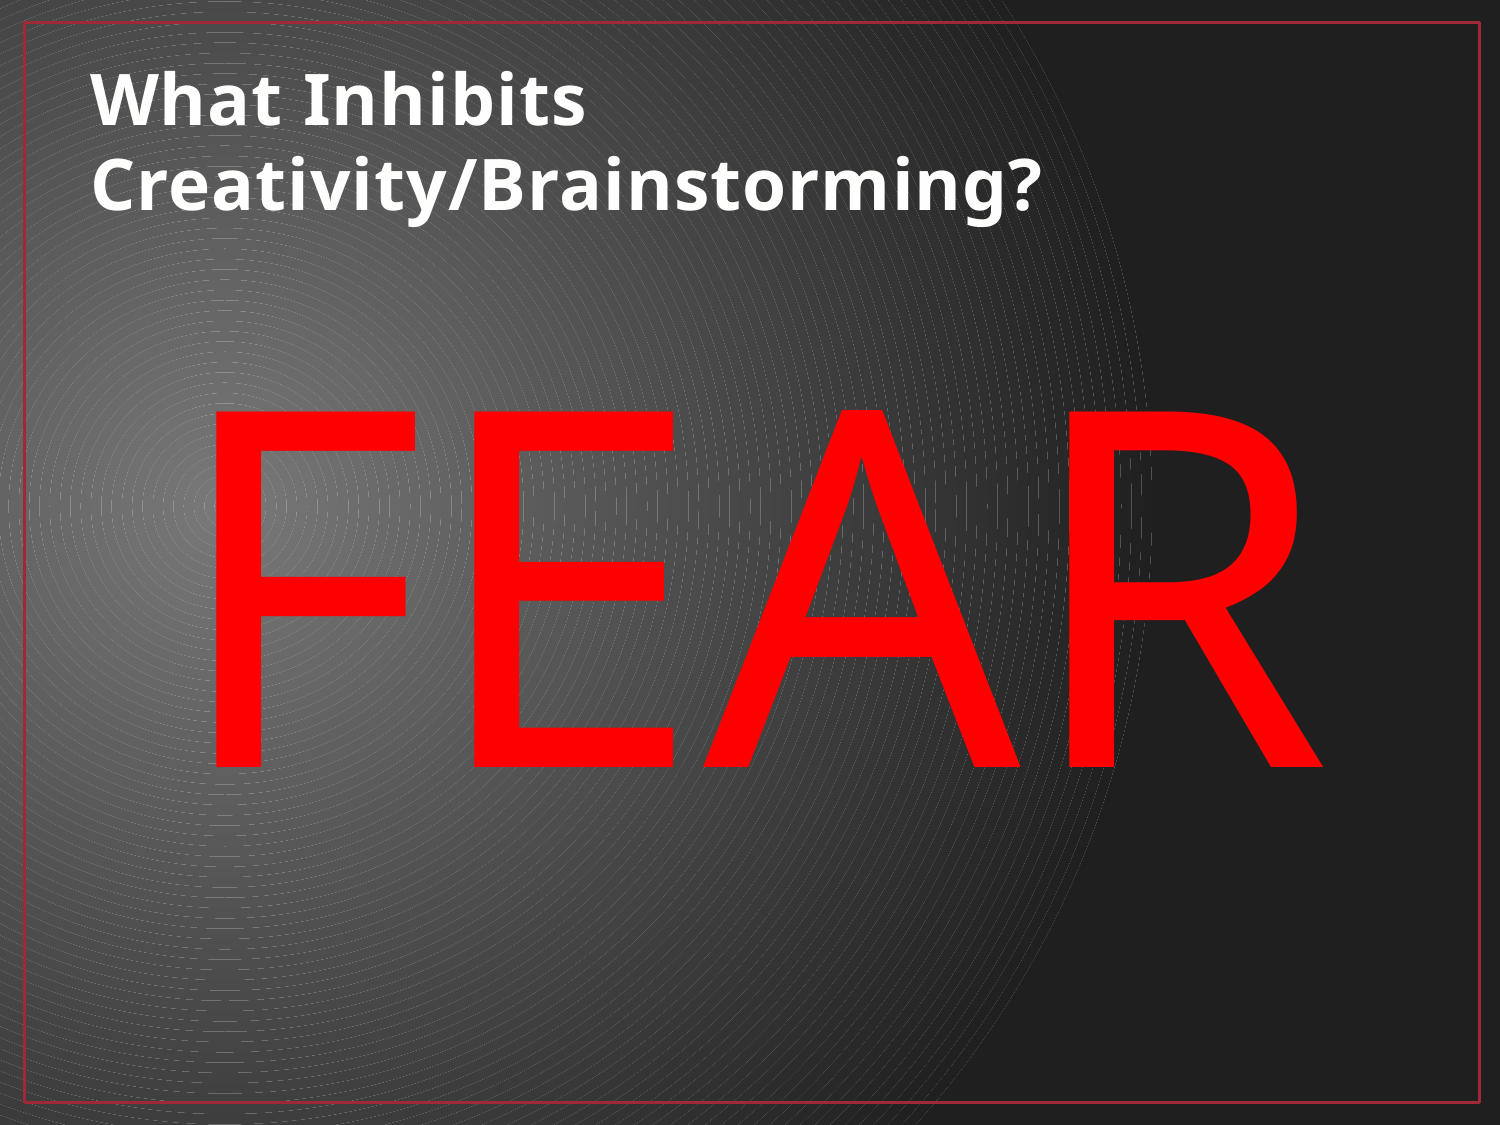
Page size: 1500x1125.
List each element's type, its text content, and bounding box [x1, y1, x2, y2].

list FEAR [75, 262, 1425, 1005]
title What Inhibits Creativity/Brainstorming? [75, 45, 1425, 233]
